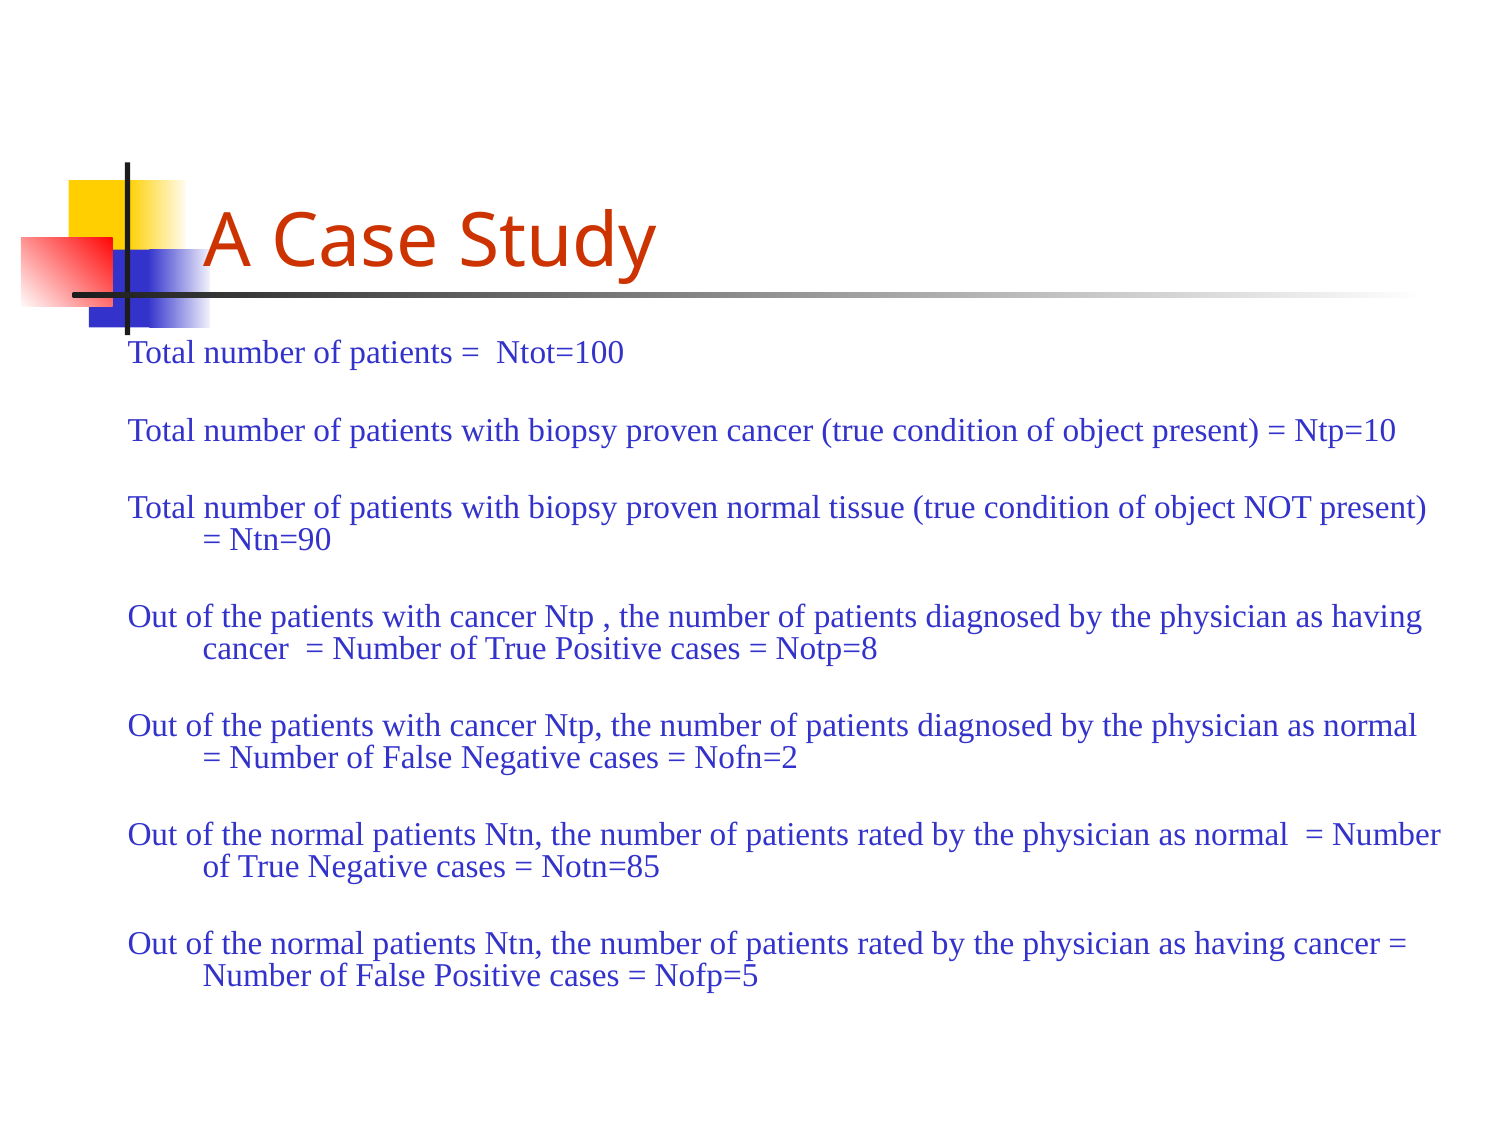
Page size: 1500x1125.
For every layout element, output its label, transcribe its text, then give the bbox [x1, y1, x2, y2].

list Total number of patients = Ntot=100 Total number of patients with biopsy proven cancer (true condition of object present) = Ntp=10 Total number of patients with biopsy proven normal tissue (true condition of object NOT present) = Ntn=90 Out of the patients with cancer Ntp , the number of patients diagnosed by the physician as having cancer = Number of True Positive cases = Notp=8 Out of the patients with cancer Ntp, the number of patients diagnosed by the physician as normal = Number of False Negative cases = Nofn=2 Out of the normal patients Ntn, the number of patients rated by the physician as normal = Number of True Negative cases = Notn=85 Out of the normal patients Ntn, the number of patients rated by the physician as having cancer = Number of False Positive cases = Nofp=5 [112, 330, 1470, 1063]
title A Case Study [188, 101, 1468, 289]
